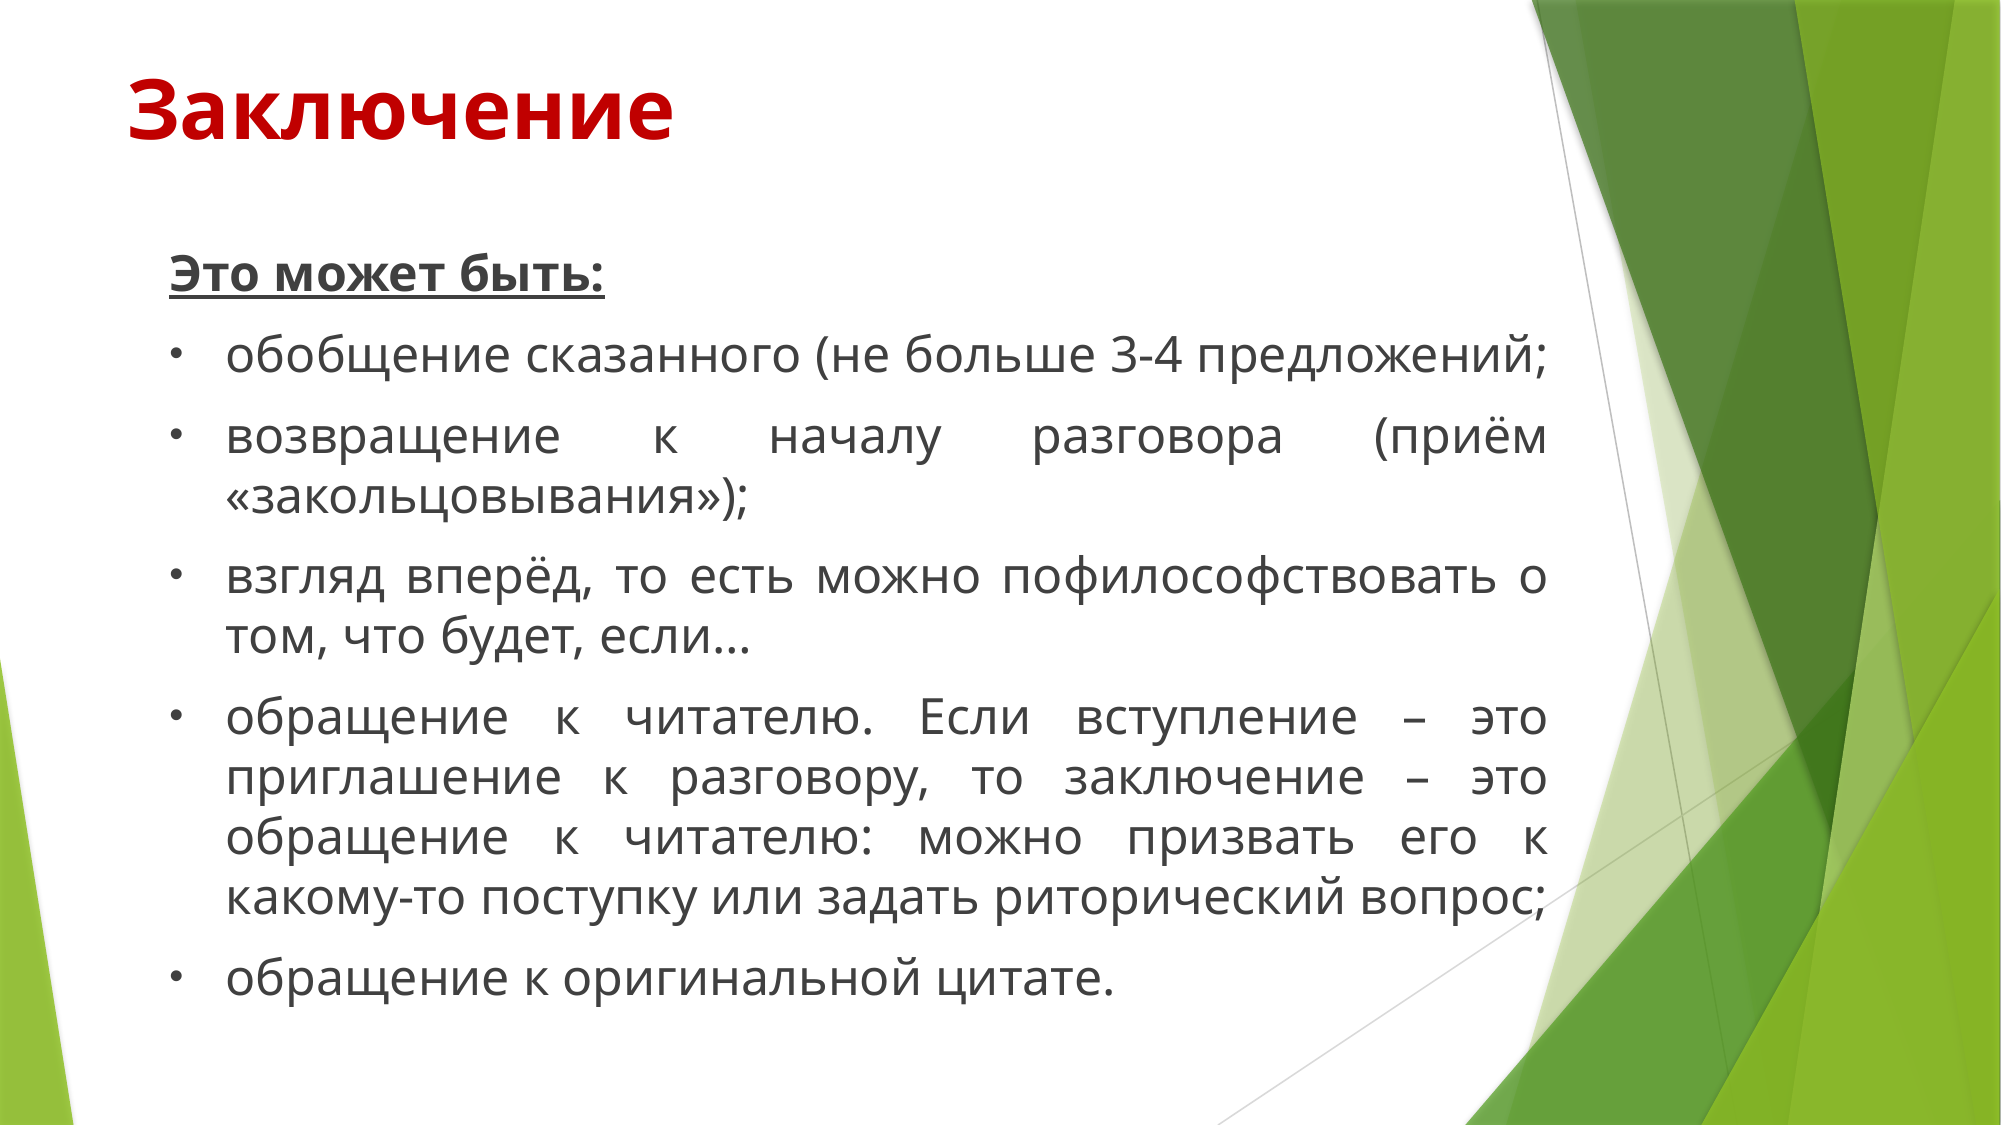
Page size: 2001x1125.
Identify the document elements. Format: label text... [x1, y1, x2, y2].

list Это может быть: обобщение сказанного (не больше 3-4 предложений; возвращение к началу разговора (приём «закольцовывания»); взгляд вперёд, то есть можно пофилософствовать о том, что будет, если… обращение к читателю. Если вступление – это приглашение к разговору, то заключение – это обращение к читателю: можно призвать его к какому-то поступку или задать риторический вопрос; обращение к оригинальной цитате. [154, 233, 1565, 1033]
title Заключение [111, 48, 1114, 206]
